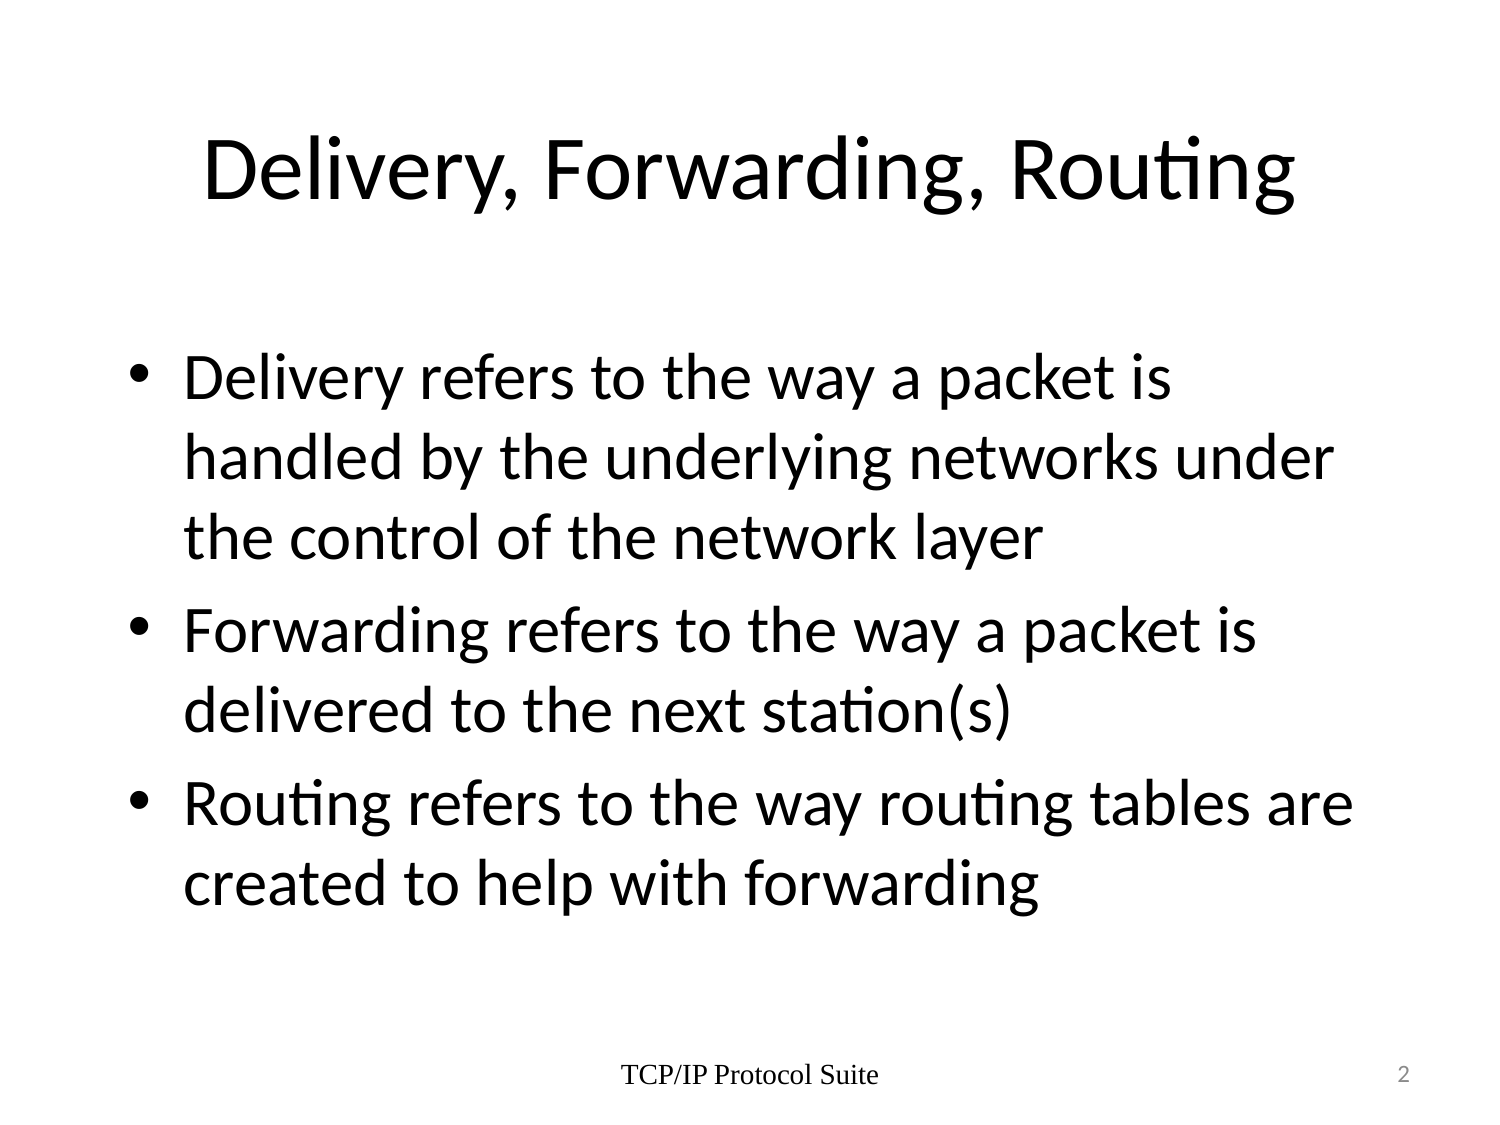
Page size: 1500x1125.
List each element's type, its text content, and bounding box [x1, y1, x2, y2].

list Delivery refers to the way a packet is handled by the underlying networks under the control of the network layer Forwarding refers to the way a packet is delivered to the next station(s) Routing refers to the way routing tables are created to help with forwarding [112, 324, 1388, 1000]
title Delivery, Forwarding, Routing [112, 99, 1388, 288]
footer TCP/IP Protocol Suite [512, 1042, 988, 1103]
slide_number 2 [1074, 1042, 1425, 1103]
